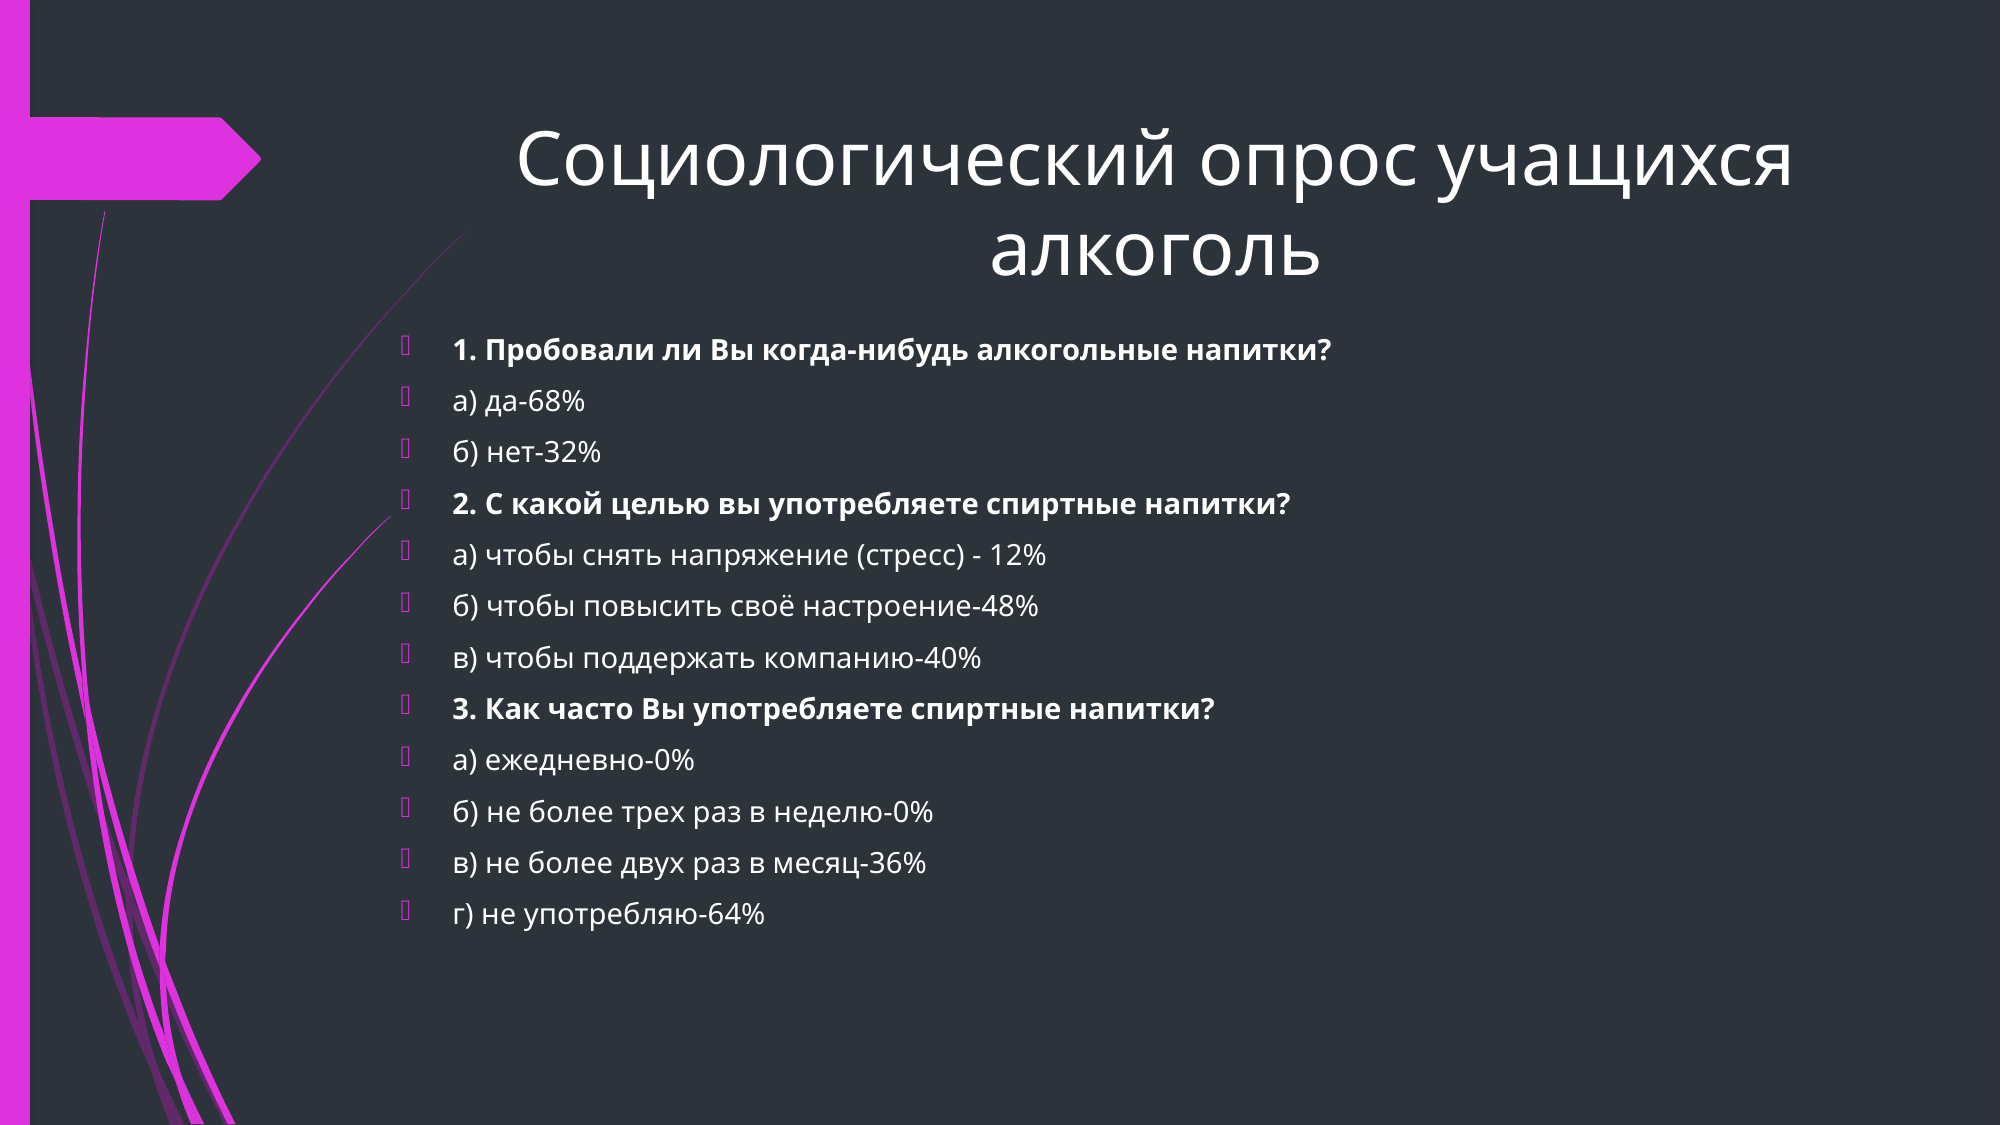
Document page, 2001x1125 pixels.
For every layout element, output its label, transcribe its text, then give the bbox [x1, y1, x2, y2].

title Социологический опрос учащихся алкоголь [425, 102, 1888, 313]
list 1. Пробовали ли Вы когда-нибудь алкогольные напитки? а) да-68% б) нет-32% 2. С какой целью вы употребляете спиртные напитки? а) чтобы снять напряжение (стресс) - 12% б) чтобы повысить своё настроение-48% в) чтобы поддержать компанию-40% 3. Как часто Вы употребляете спиртные напитки? а) ежедневно-0% б) не более трех раз в неделю-0% в) не более двух раз в месяц-36% г) не употребляю-64% [385, 323, 1849, 944]
